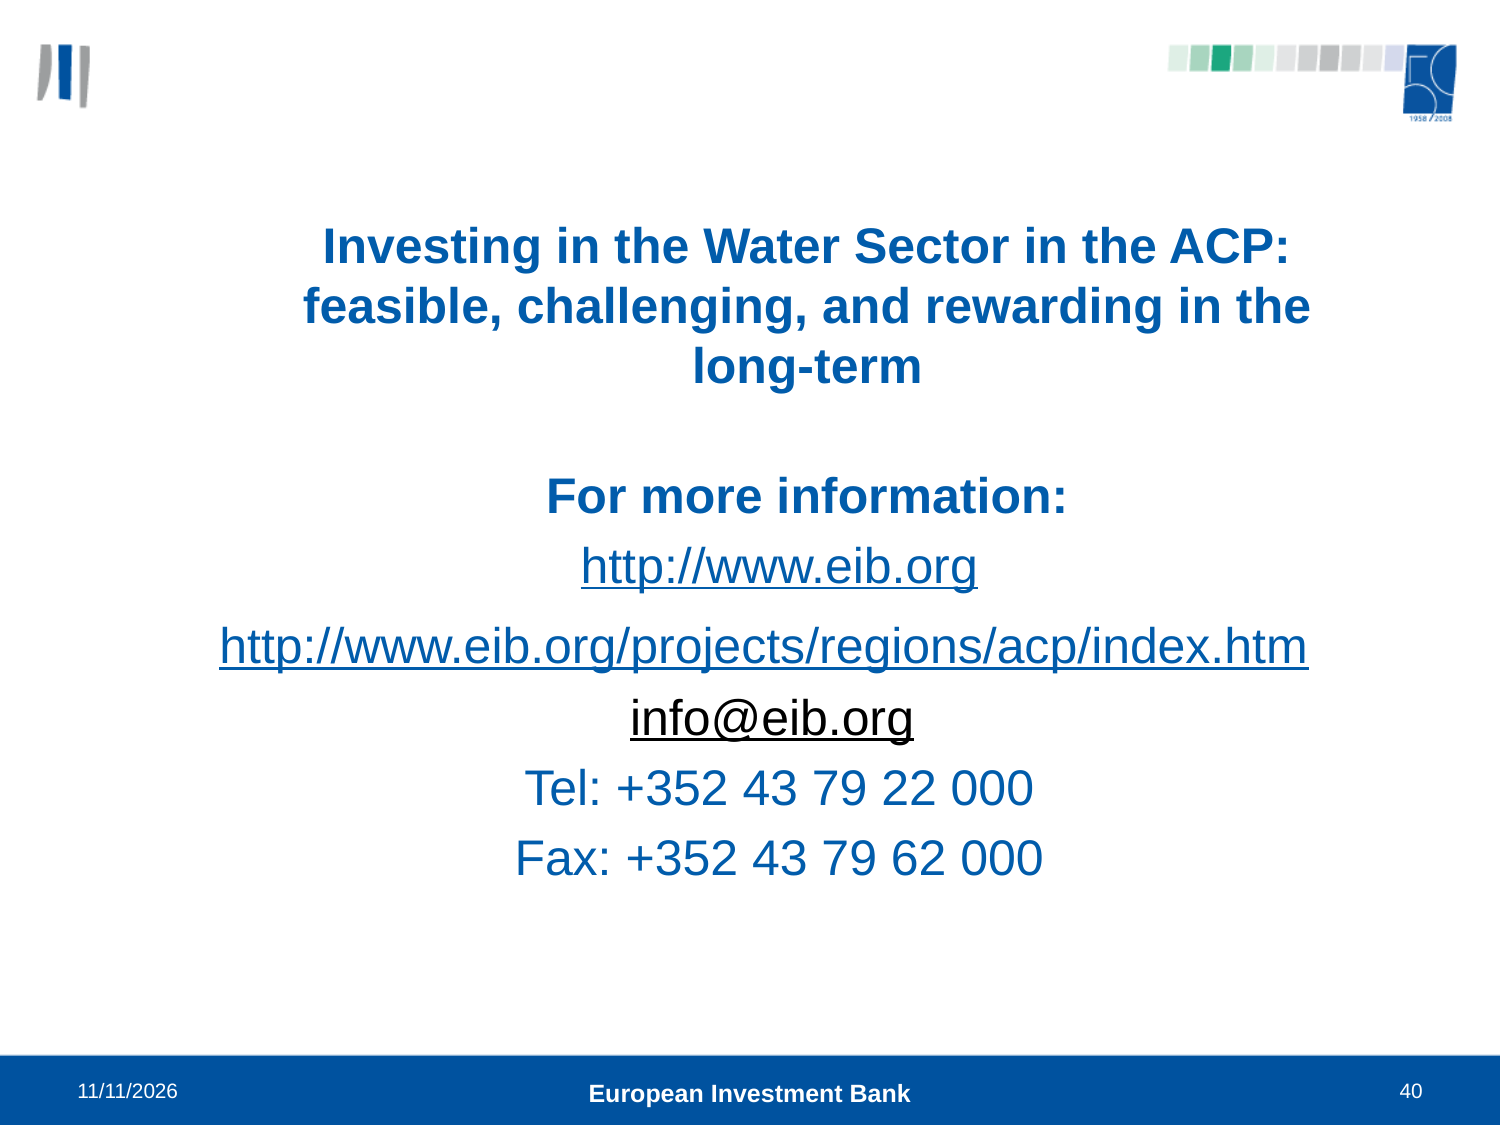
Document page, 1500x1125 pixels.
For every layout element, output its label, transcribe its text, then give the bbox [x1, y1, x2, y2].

list Investing in the Water Sector in the ACP: feasible, challenging, and rewarding in the long-term For more information: http://www.eib.org http://www.eib.org/projects/regions/acp/index.htm info@eib.org Tel: +352 43 79 22 000 Fax: +352 43 79 62 000 [176, 206, 1382, 987]
slide_number 40 [1274, 1070, 1438, 1125]
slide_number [62, 1070, 226, 1125]
footer European Investment Bank [229, 1070, 1271, 1125]
picture [0, 0, 1500, 1125]
